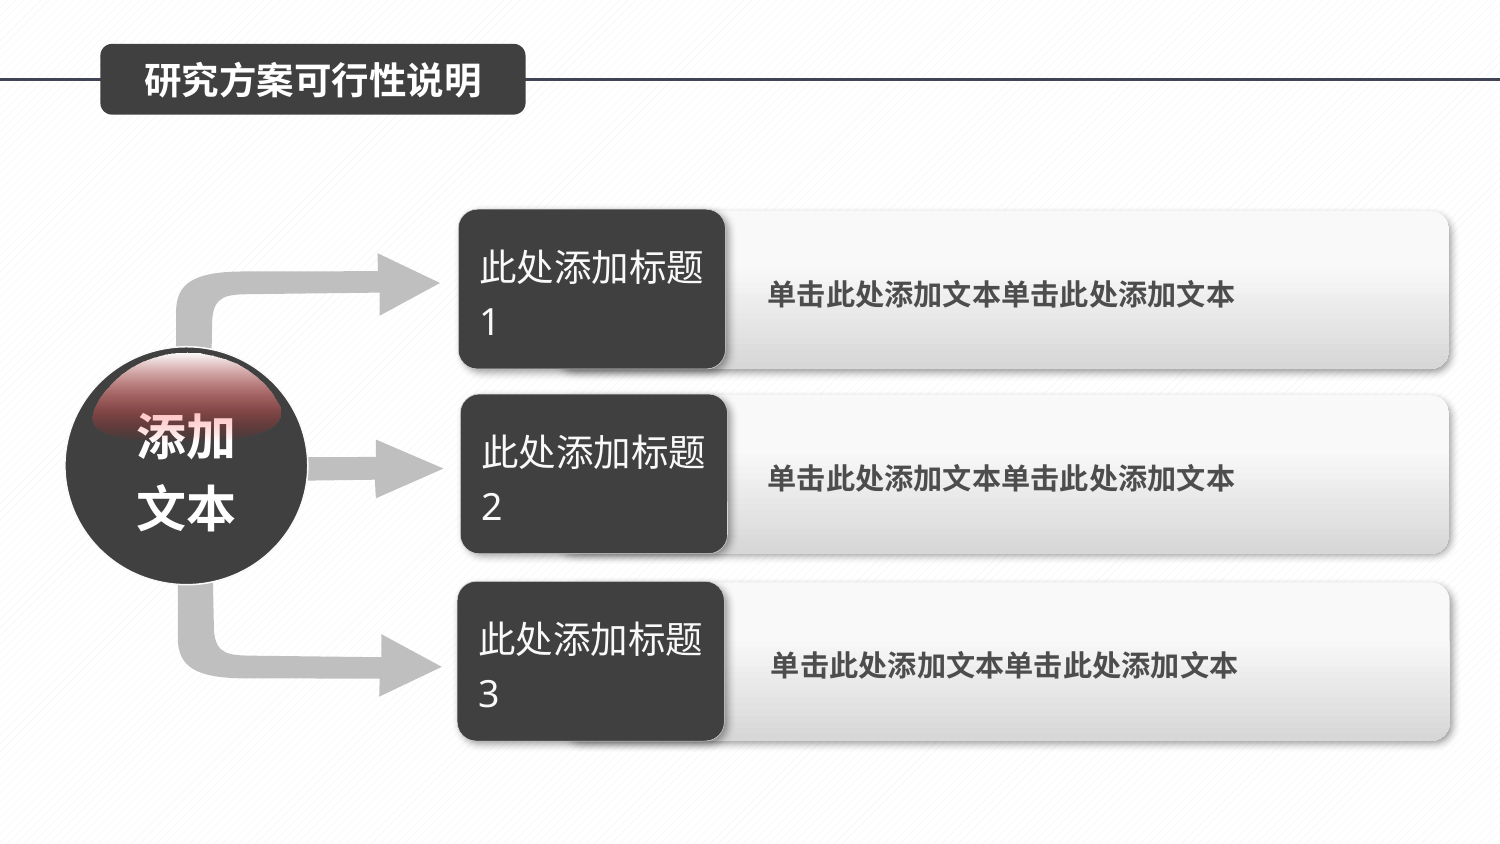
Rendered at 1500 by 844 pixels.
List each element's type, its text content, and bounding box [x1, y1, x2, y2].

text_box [64, 346, 309, 585]
text_box 此处添加标题1 [458, 209, 726, 369]
text_box [313, 439, 444, 499]
text_box 单击此处添加文本单击此处添加文本 [725, 211, 1450, 369]
text_box 此处添加标题3 [457, 581, 725, 742]
text_box 单击此处添加文本单击此处添加文本 [721, 582, 1450, 741]
text_box 研究方案可行性说明 [98, 41, 528, 78]
text_box [176, 253, 441, 345]
text_box [177, 594, 442, 697]
text_box 研究方案可行性说明 [98, 87, 528, 117]
text_box 此处添加标题2 [460, 394, 728, 554]
text_box 单击此处添加文本单击此处添加文本 [726, 395, 1450, 554]
